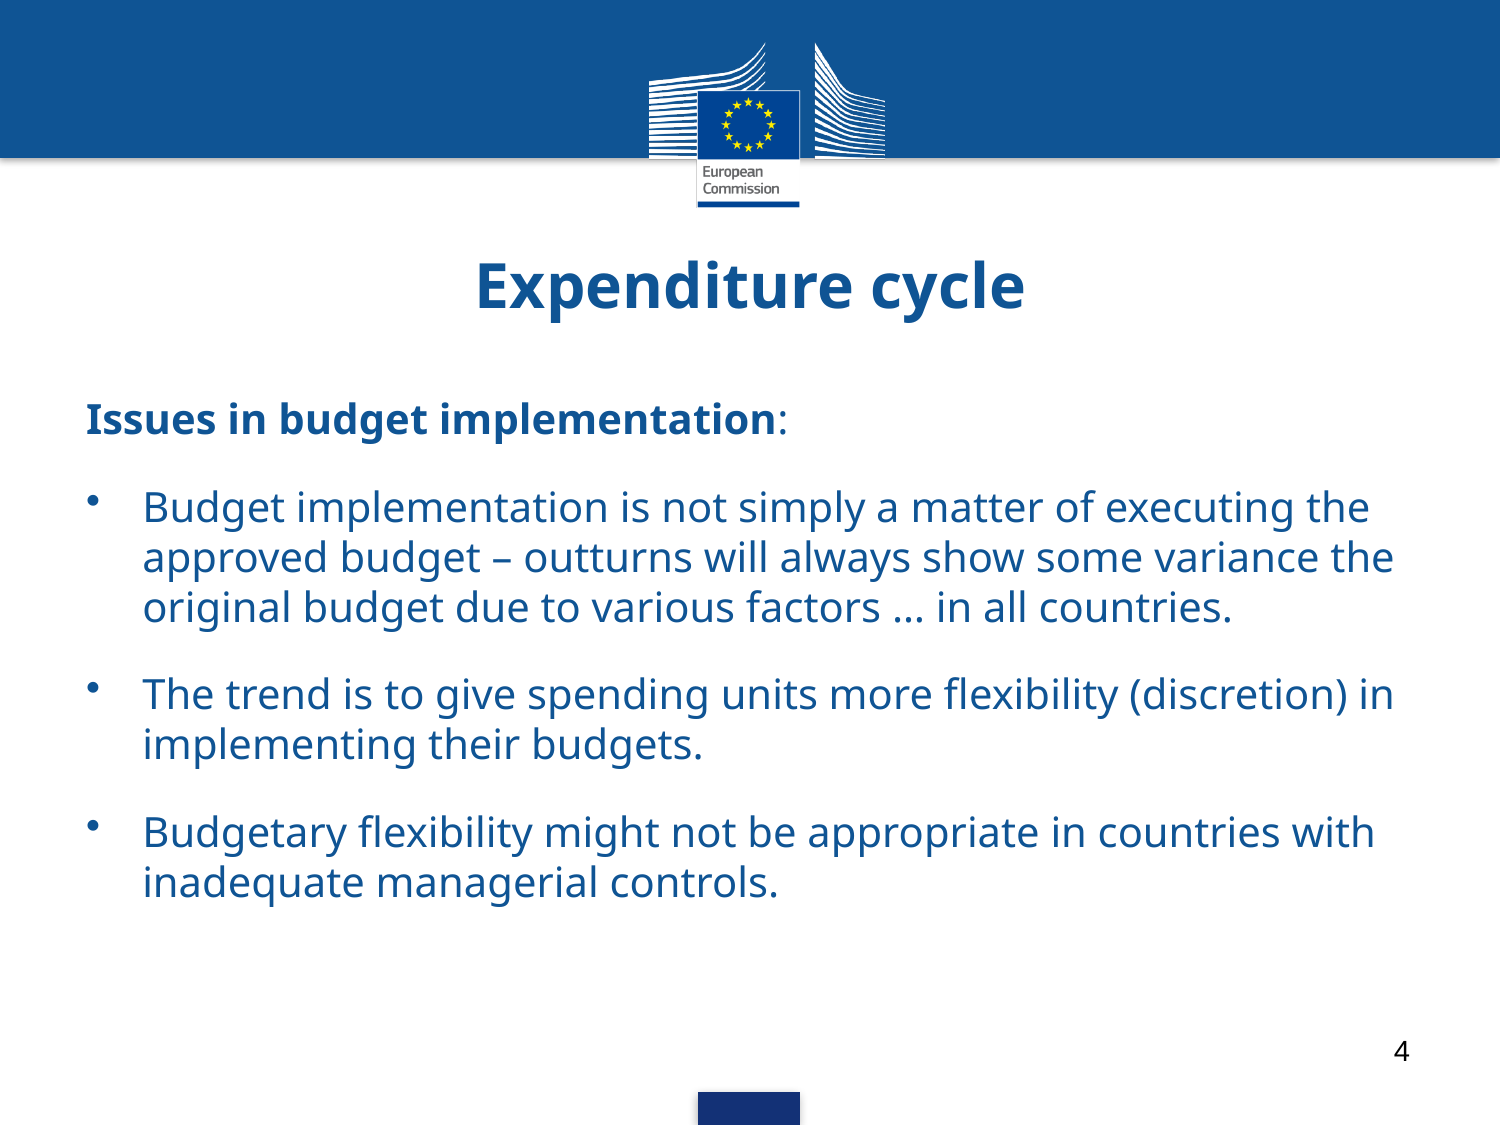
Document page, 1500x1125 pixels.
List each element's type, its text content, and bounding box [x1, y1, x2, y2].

picture [649, 42, 885, 207]
title Expenditure cycle [0, 207, 1495, 359]
slide_number 4 [1074, 1024, 1426, 1103]
list Issues in budget implementation: Budget implementation is not simply a matter of executing the approved budget – outturns will always show some variance the original budget due to various factors … in all countries. The trend is to give spending units more flexibility (discretion) in implementing their budgets. Budgetary flexibility might not be appropriate in countries with inadequate managerial controls. [70, 385, 1422, 977]
